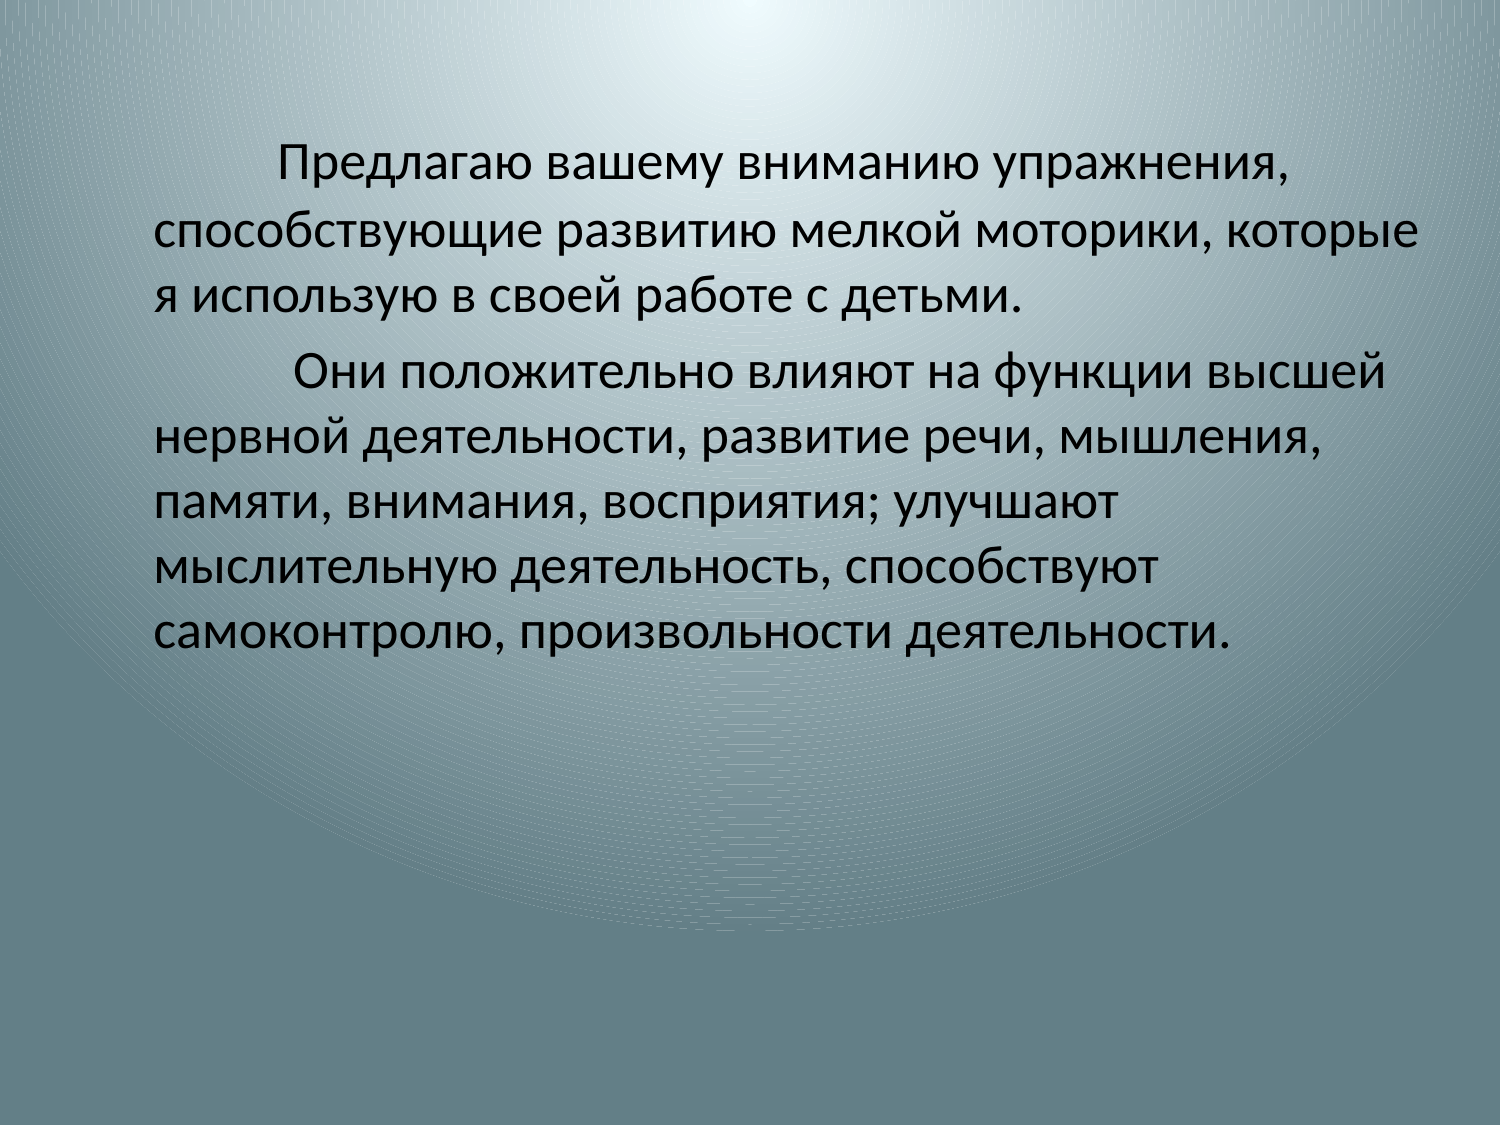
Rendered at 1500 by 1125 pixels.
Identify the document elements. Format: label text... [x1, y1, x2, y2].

list Предлагаю вашему вниманию упражнения, способствующие развитию мелкой моторики, которые я использую в своей работе с детьми. Они положительно влияют на функции высшей нервной деятельности, развитие речи, мышления, памяти, внимания, восприятия; улучшают мыслительную деятельность, способствуют самоконтролю, произвольности деятельности. [82, 105, 1437, 1064]
